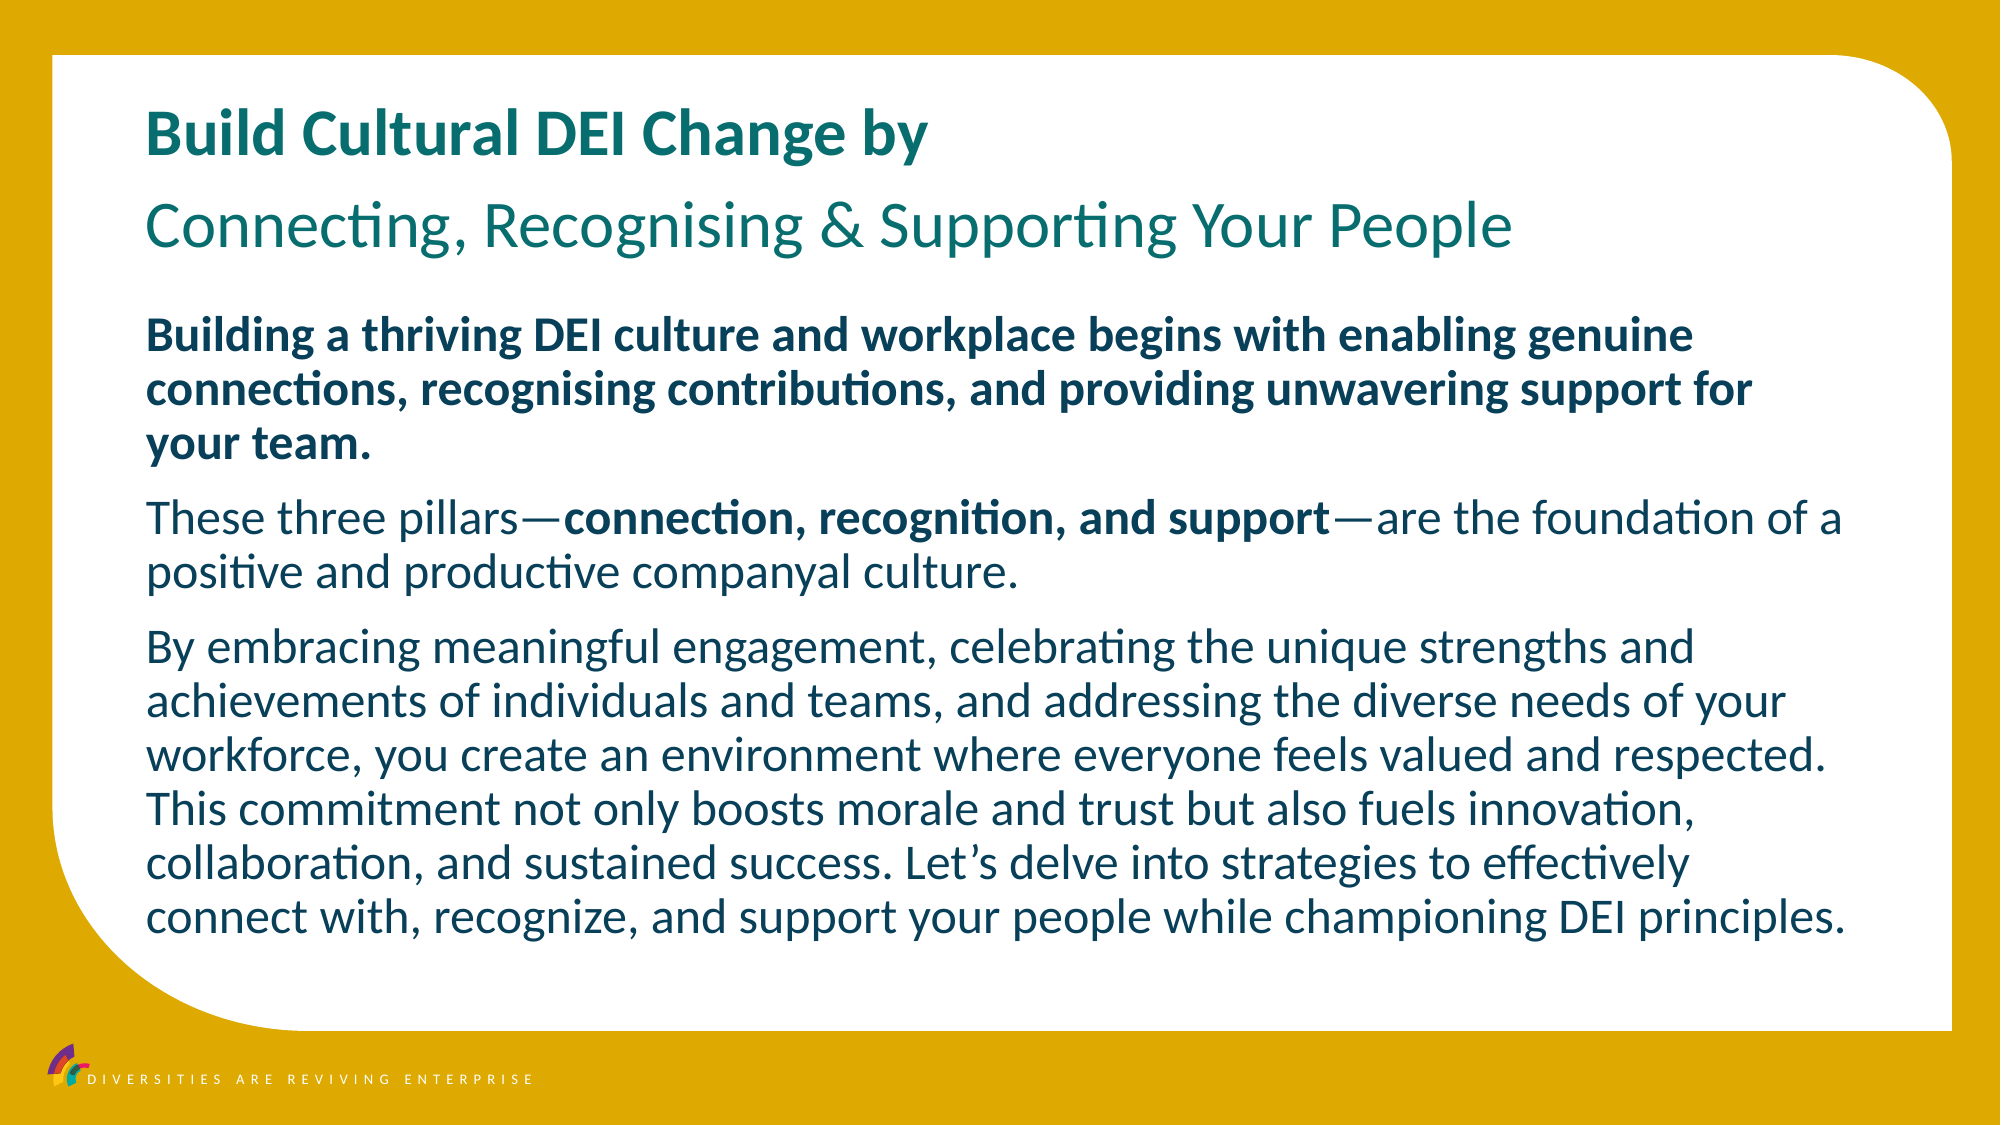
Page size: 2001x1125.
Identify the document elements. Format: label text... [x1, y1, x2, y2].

list Build Cultural DEI Change by Connecting, Recognising & Supporting Your People [130, 90, 1869, 223]
list Building a thriving DEI culture and workplace begins with enabling genuine connections, recognising contributions, and providing unwavering support for your team. These three pillars—connection, recognition, and support—are the foundation of a positive and productive companyal culture. By embracing meaningful engagement, celebrating the unique strengths and achievements of individuals and teams, and addressing the diverse needs of your workforce, you create an environment where everyone feels valued and respected. This commitment not only boosts morale and trust but also fuels innovation, collaboration, and sustained success. Let’s delve into strategies to effectively connect with, recognize, and support your people while championing DEI principles. [130, 301, 1869, 933]
